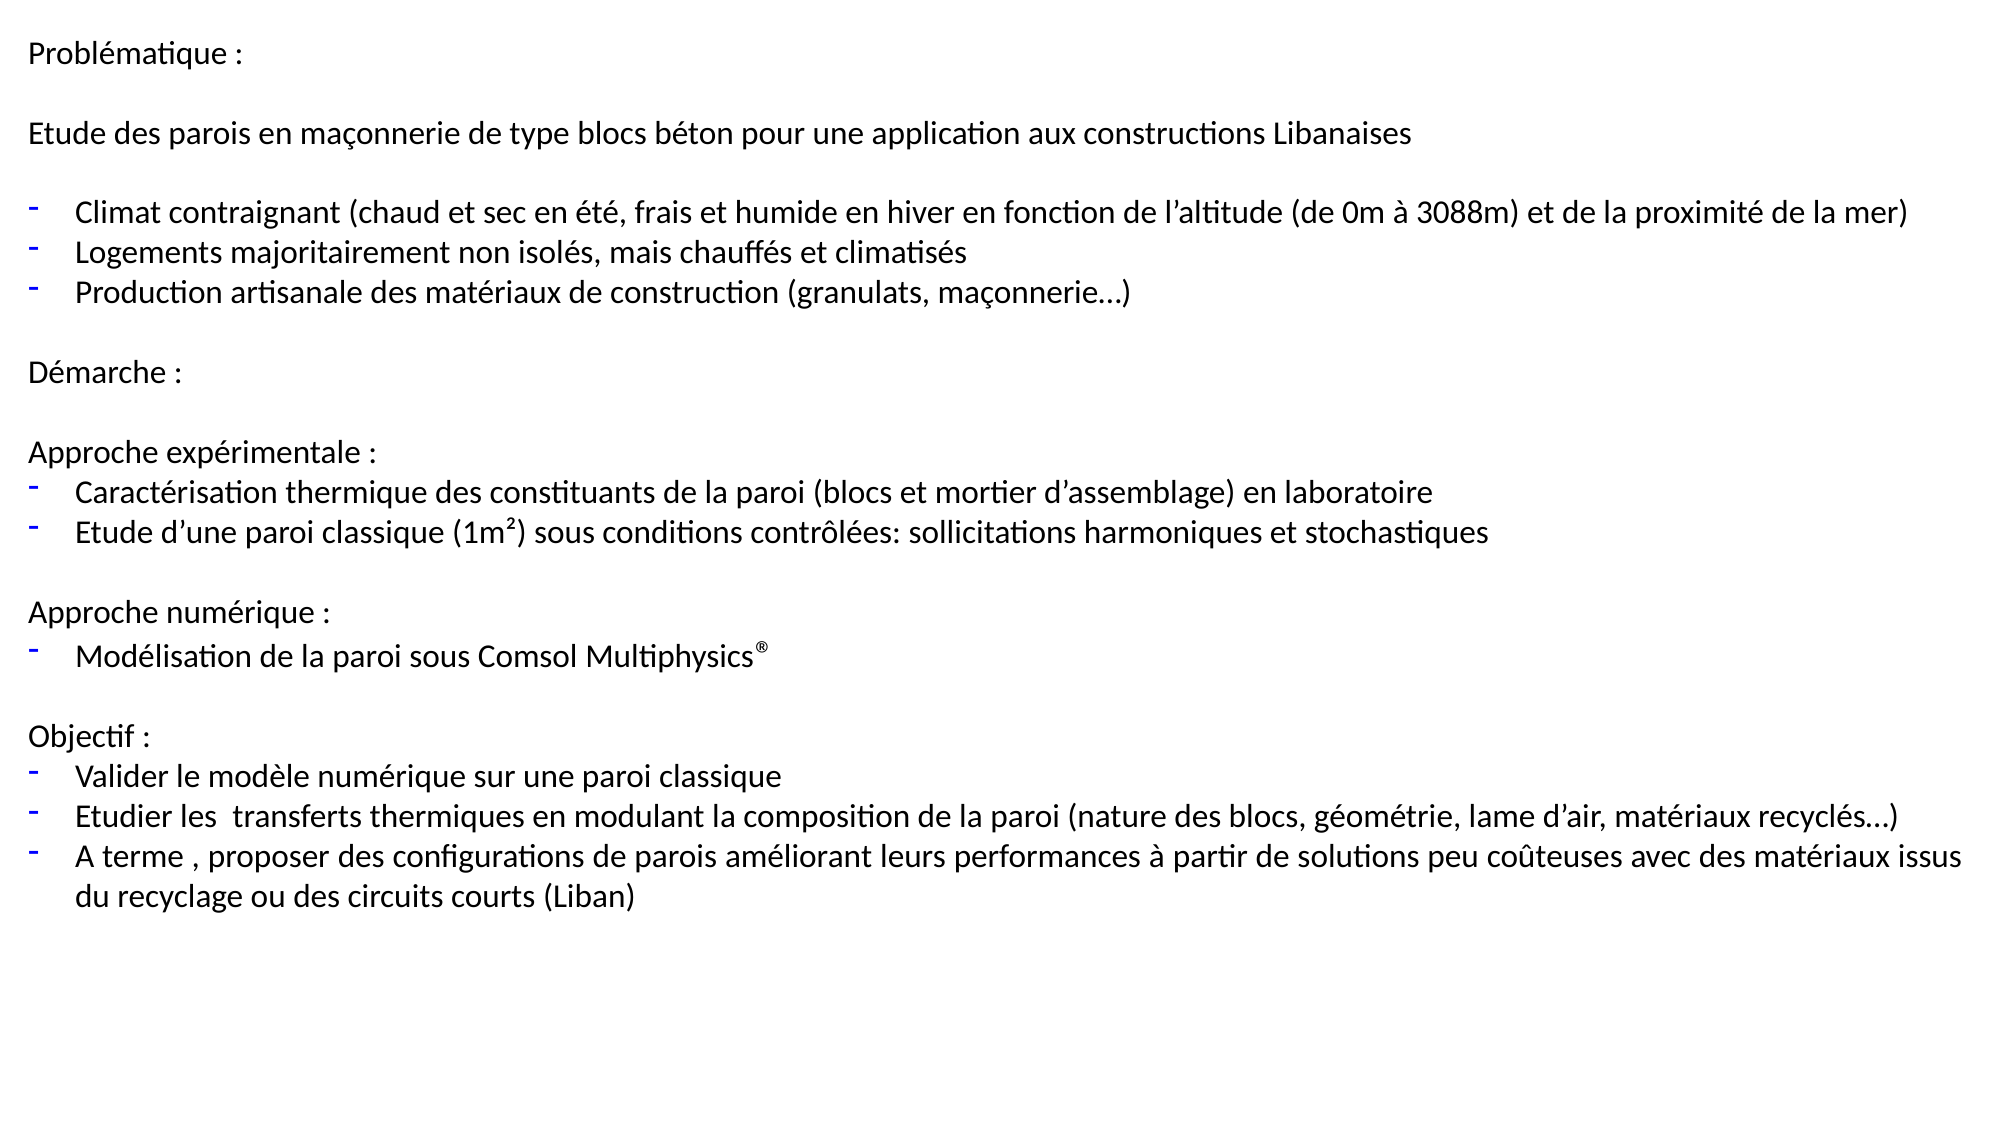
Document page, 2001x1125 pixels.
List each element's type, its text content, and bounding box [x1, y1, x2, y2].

text_box Problématique : Etude des parois en maçonnerie de type blocs béton pour une application aux constructions Libanaises Climat contraignant (chaud et sec en été, frais et humide en hiver en fonction de l’altitude (de 0m à 3088m) et de la proximité de la mer) Logements majoritairement non isolés, mais chauffés et climatisés Production artisanale des matériaux de construction (granulats, maçonnerie…) Démarche : Approche expérimentale : Caractérisation thermique des constituants de la paroi (blocs et mortier d’assemblage) en laboratoire Etude d’une paroi classique (1m²) sous conditions contrôlées: sollicitations harmoniques et stochastiques Approche numérique : Modélisation de la paroi sous Comsol Multiphysics® Objectif : Valider le modèle numérique sur une paroi classique Etudier les transferts thermiques en modulant la composition de la paroi (nature des blocs, géométrie, lame d’air, matériaux recyclés…) A terme , proposer des configurations de parois améliorant leurs performances à partir de solutions peu coûteuses avec des matériaux issus du recyclage ou des circuits courts (Liban) [13, 23, 1980, 962]
